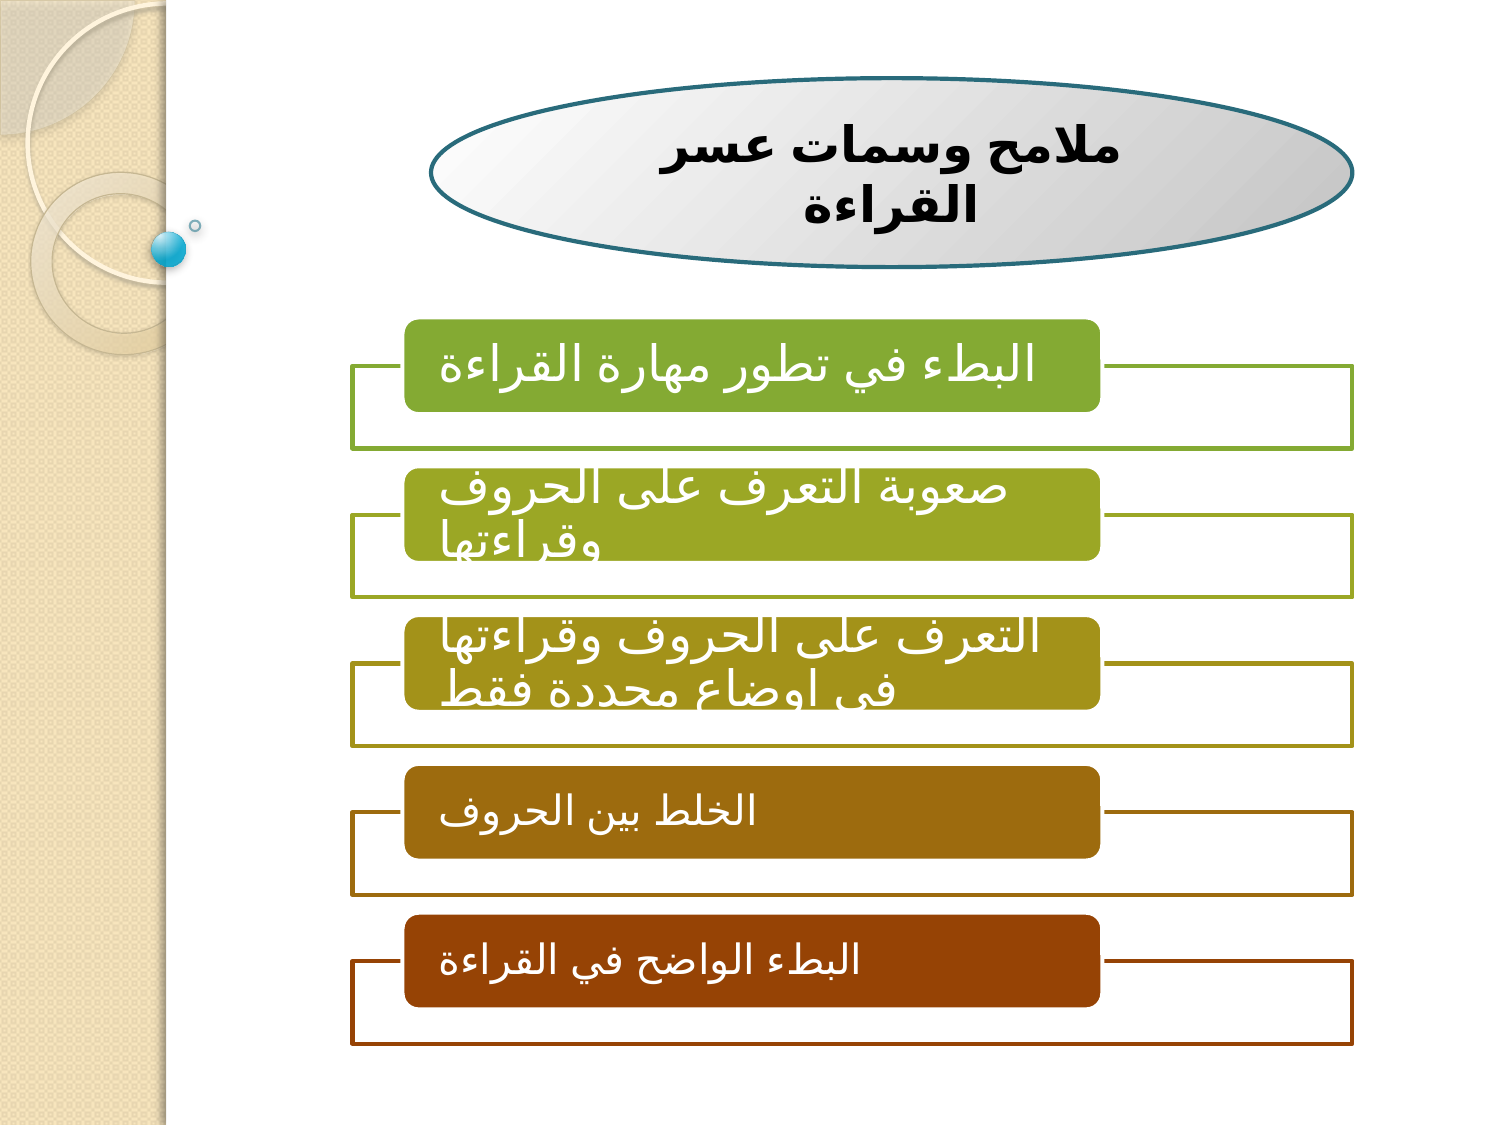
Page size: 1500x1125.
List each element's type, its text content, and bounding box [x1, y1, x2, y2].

text_box ملامح وسمات عسر القراءة [428, 76, 1355, 270]
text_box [352, 314, 1353, 1048]
